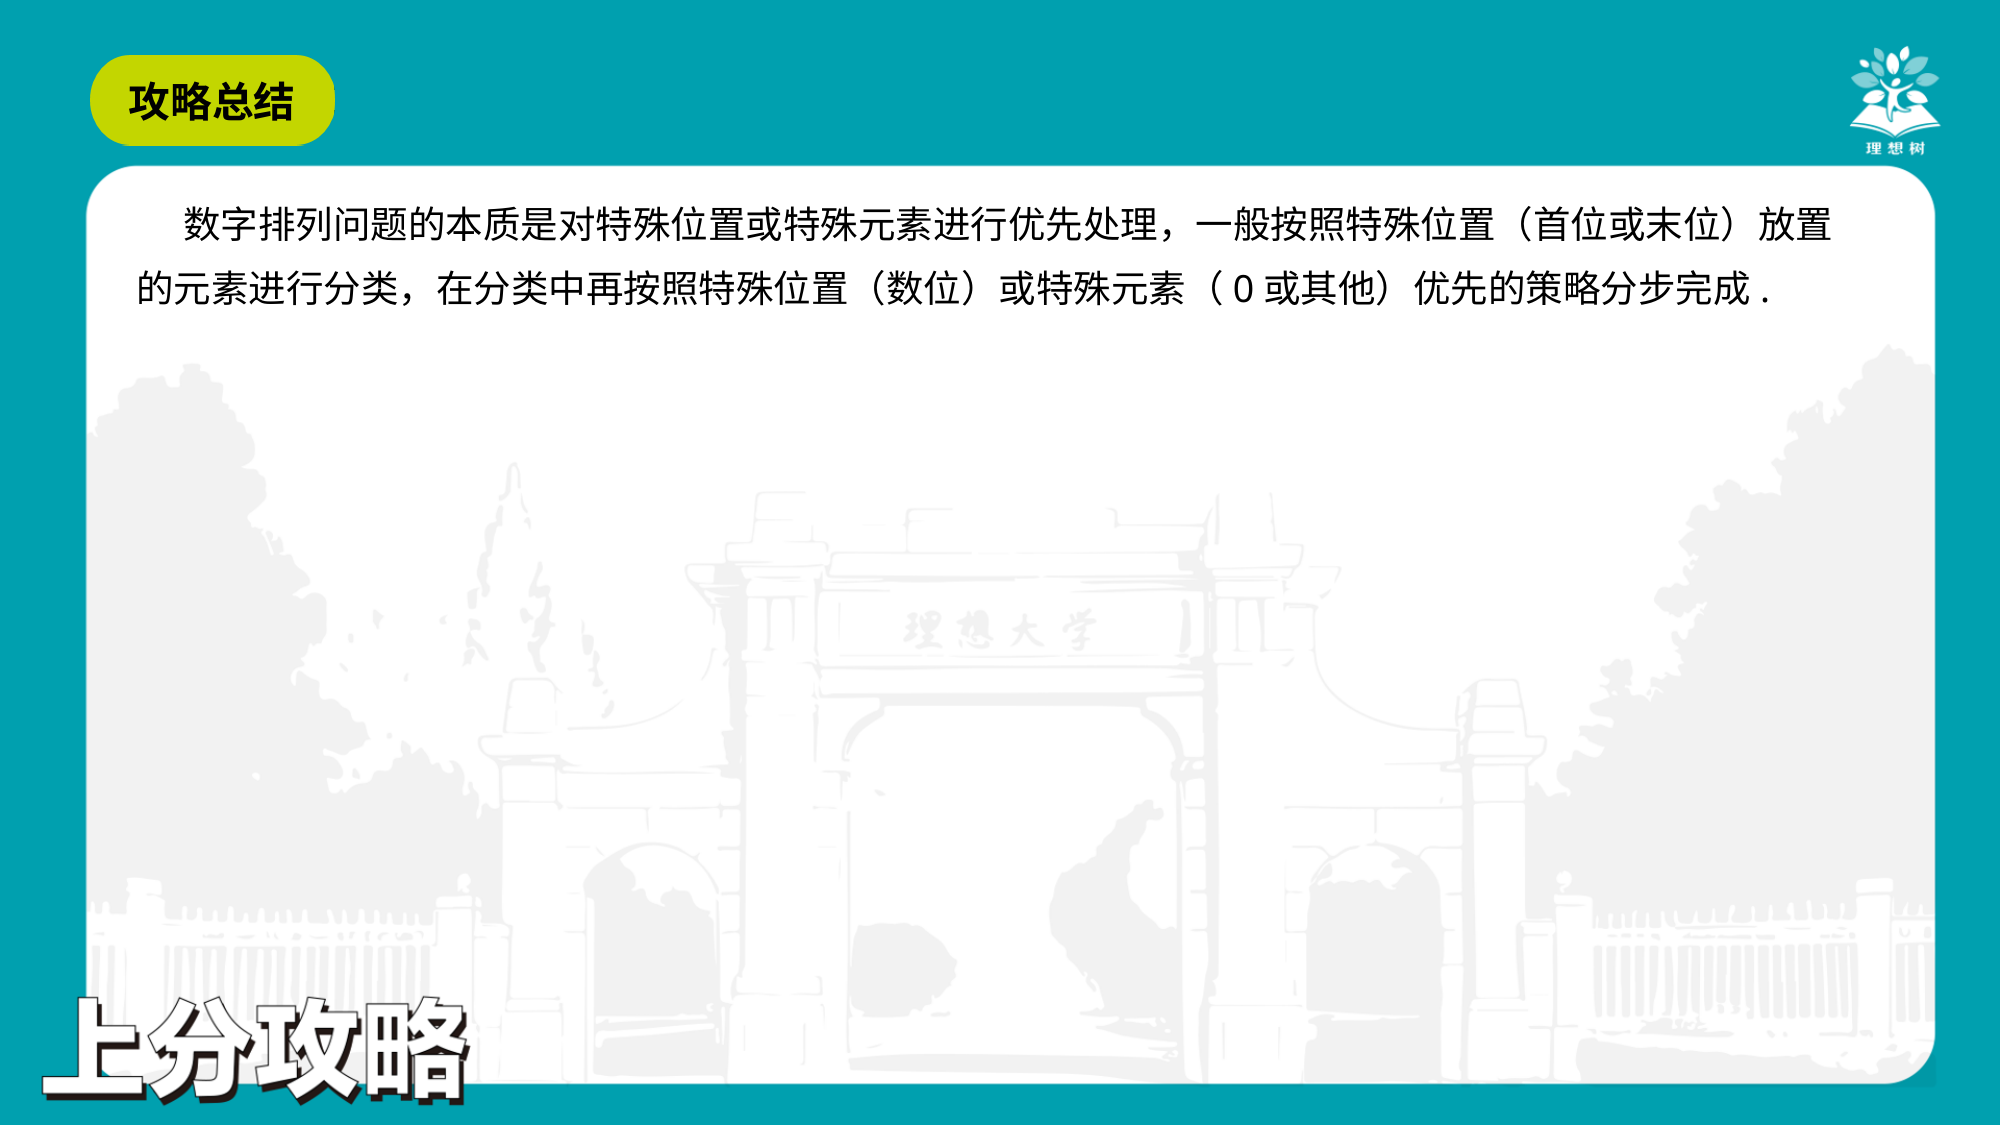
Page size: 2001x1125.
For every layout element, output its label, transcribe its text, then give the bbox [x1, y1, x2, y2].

picture [0, 0, 2000, 1125]
text_box 数字排列问题的本质是对特殊位置或特殊元素进行优先处理，一般按照特殊位置（首位或末位）放置 的元素进行分类，在分类中再按照特殊位置（数位）或特殊元素（0或其他）优先的策略分步完成. [136, 176, 1865, 304]
